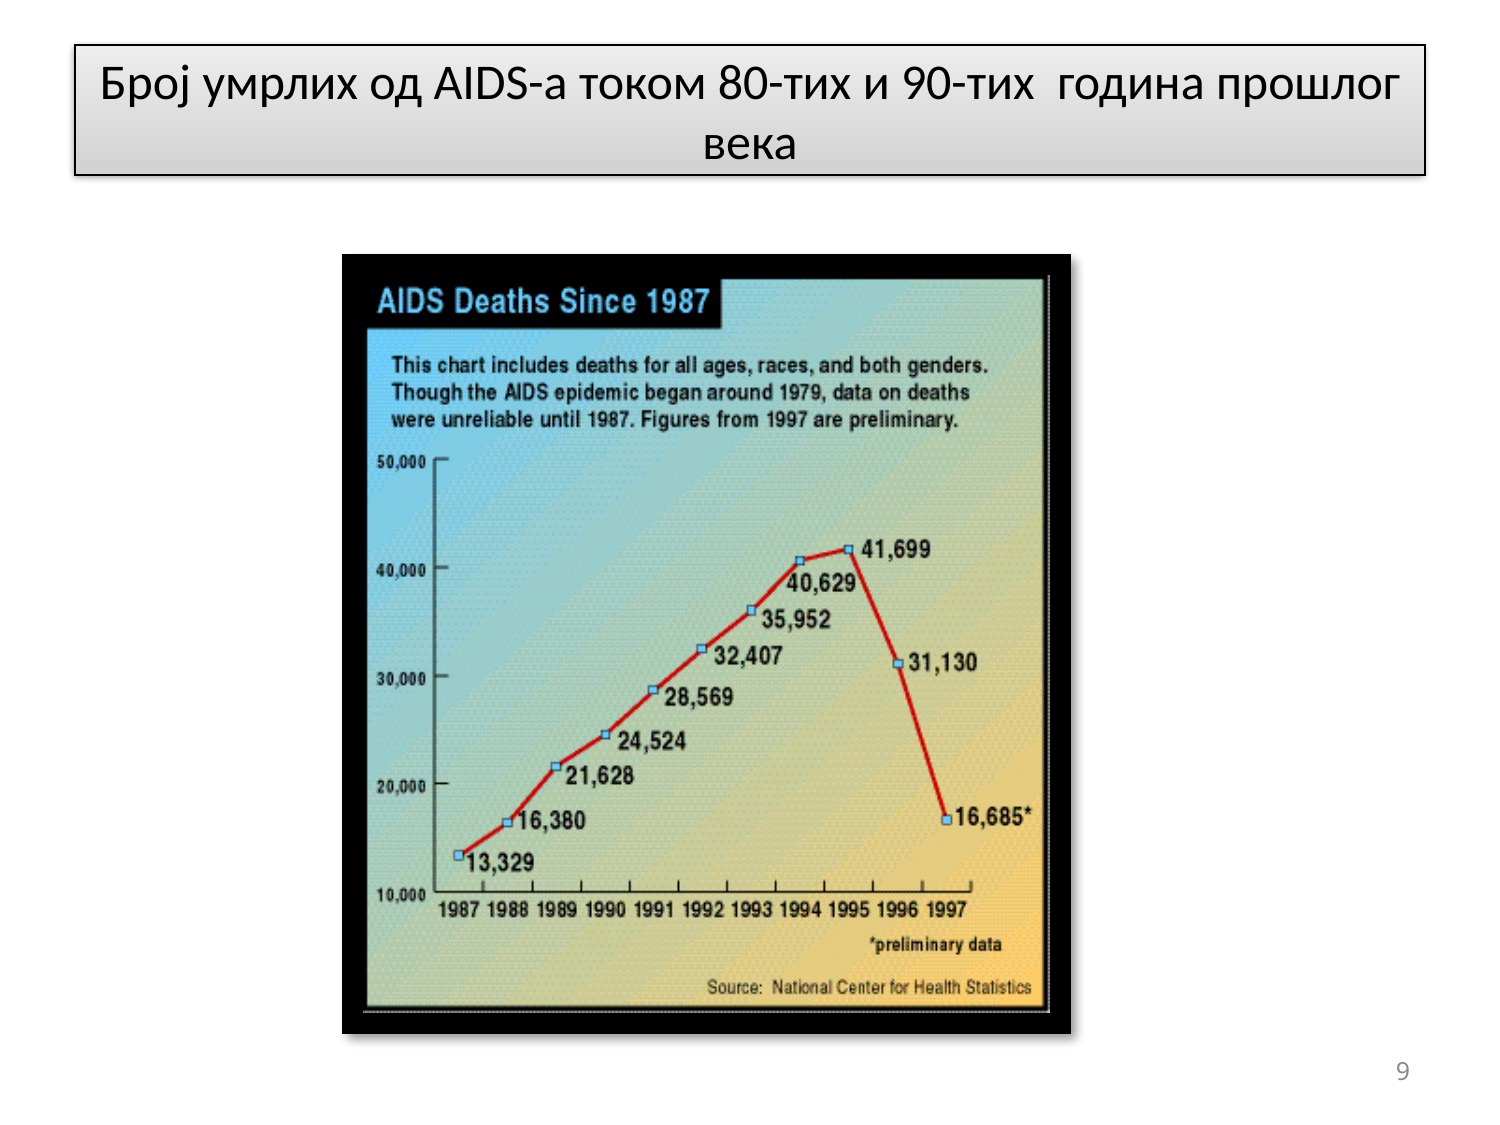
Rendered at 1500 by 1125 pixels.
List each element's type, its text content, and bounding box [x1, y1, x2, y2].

picture [362, 274, 1051, 1014]
slide_number 9 [1074, 1042, 1425, 1103]
title Број умрлих од AIDS-a током 80-тих и 90-тих година прошлoг века [74, 44, 1426, 176]
